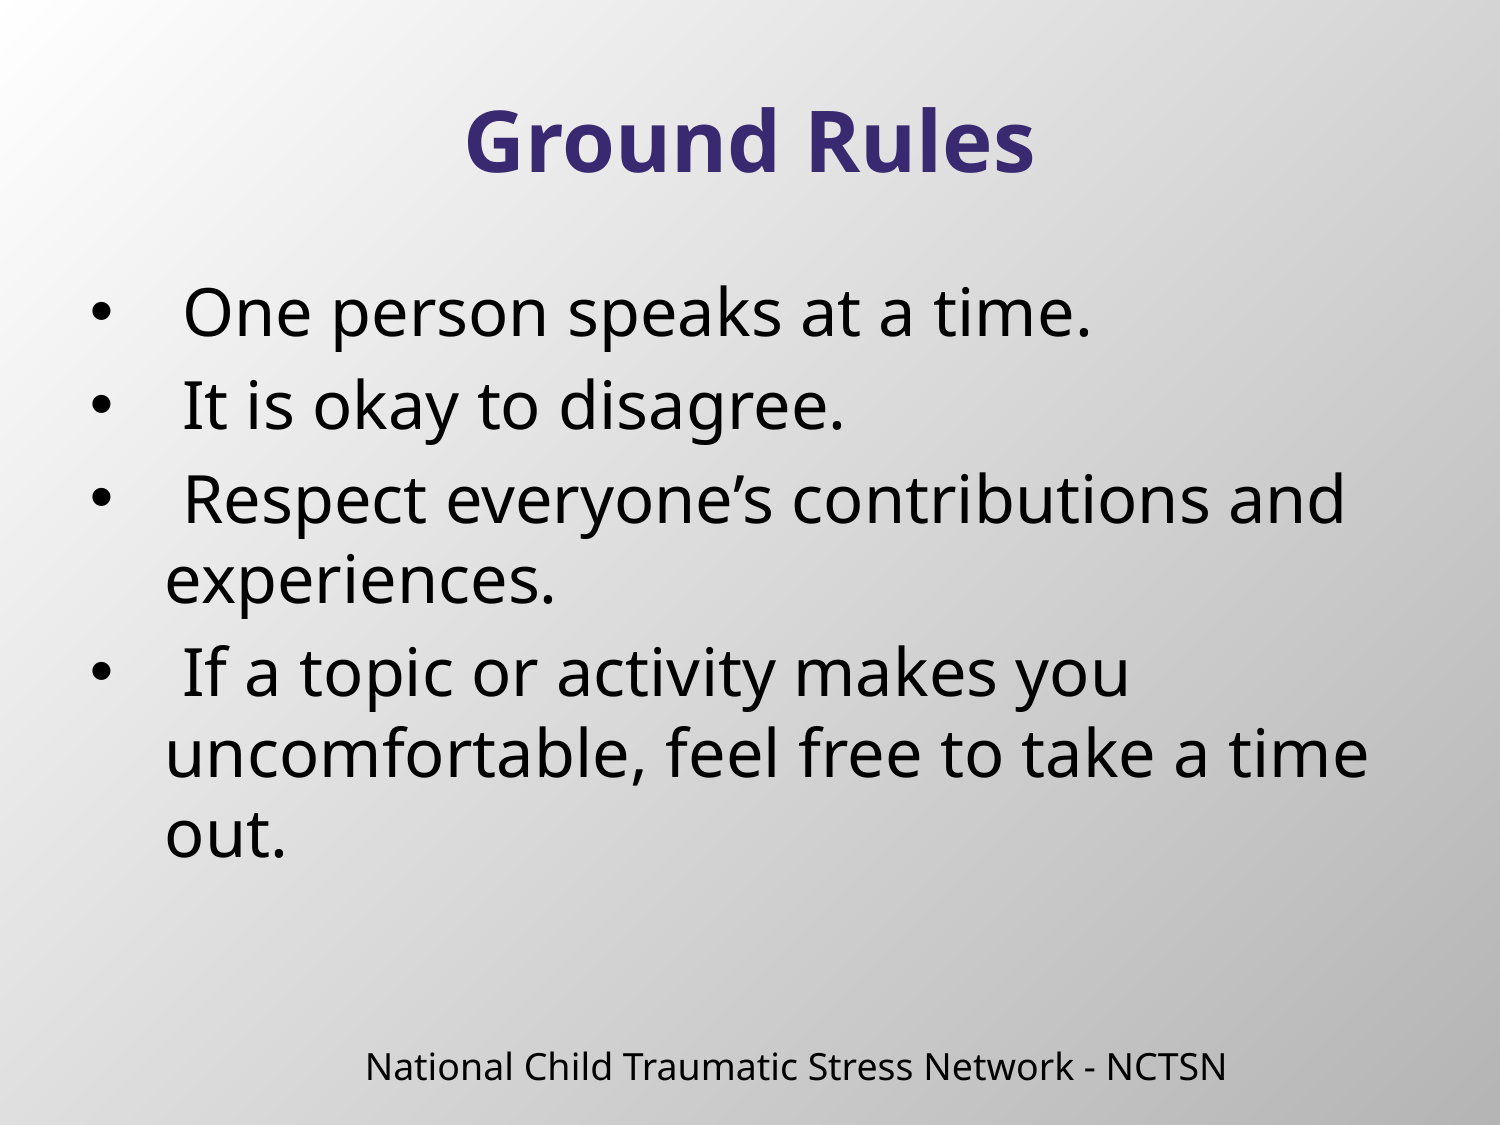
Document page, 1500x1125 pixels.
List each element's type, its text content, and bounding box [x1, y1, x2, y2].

list One person speaks at a time. It is okay to disagree. Respect everyone’s contributions and experiences. If a topic or activity makes you uncomfortable, feel free to take a time out. [75, 262, 1425, 1035]
title Ground Rules [75, 45, 1425, 233]
text_box National Child Traumatic Stress Network - NCTSN [349, 1035, 1457, 1096]
